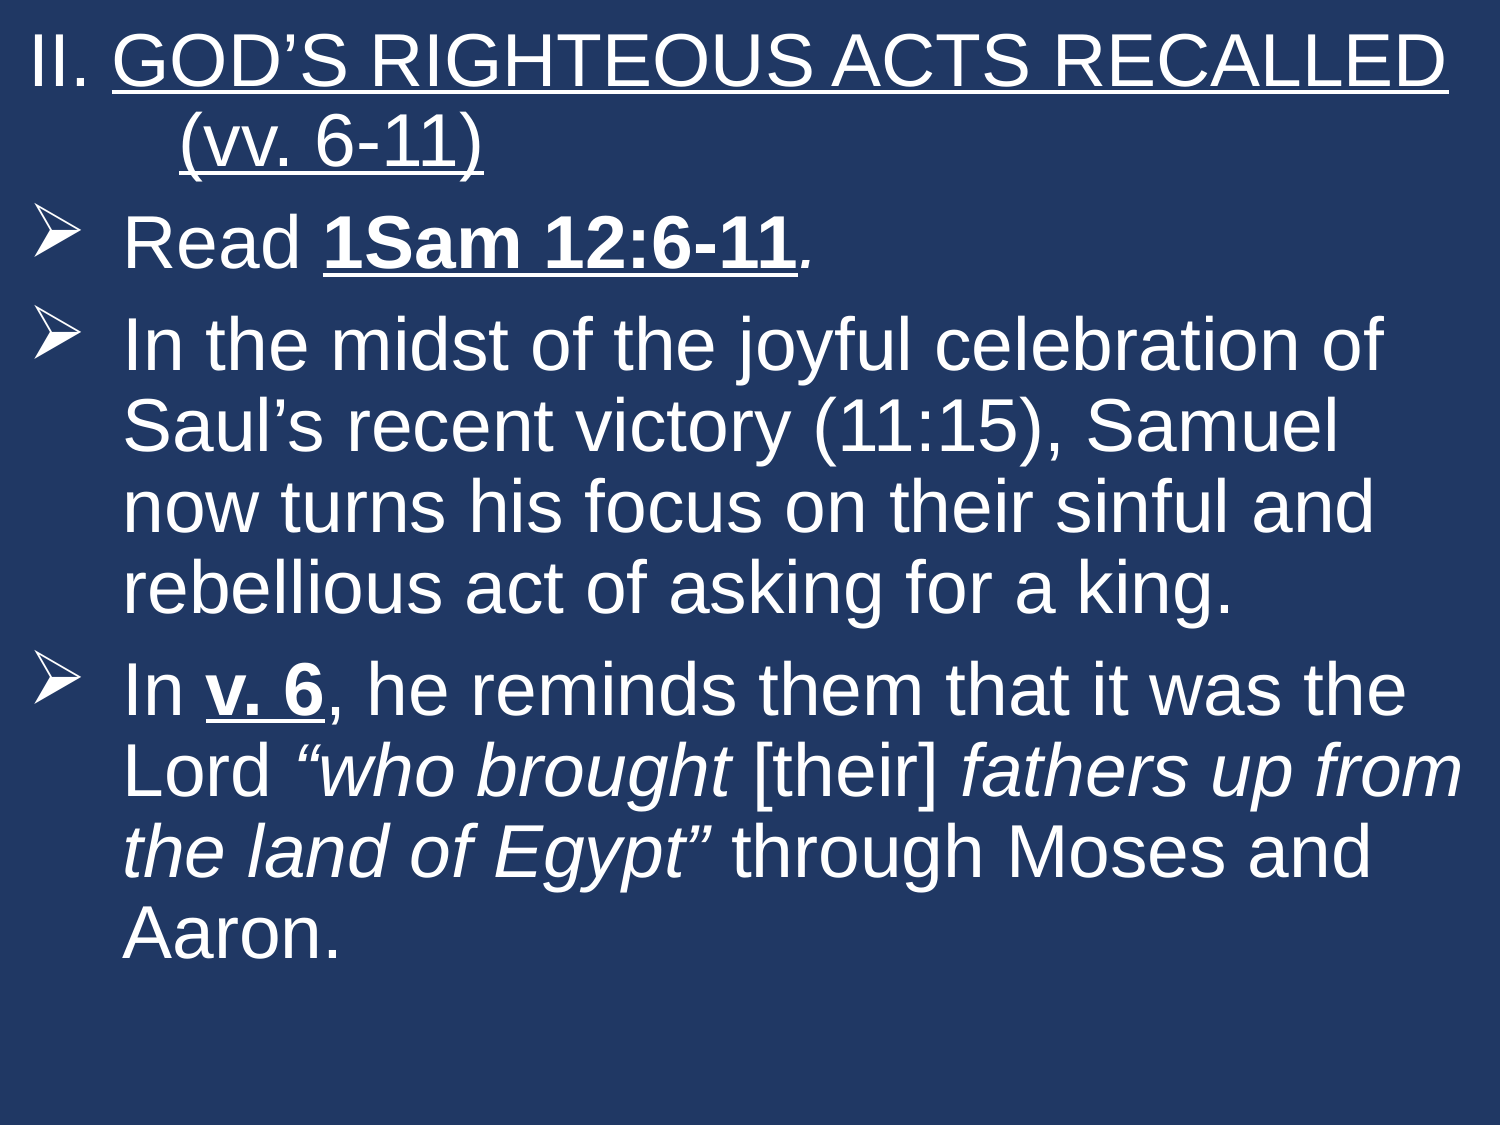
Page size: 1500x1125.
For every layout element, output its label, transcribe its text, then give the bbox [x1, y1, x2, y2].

subtitle II. GOD’S RIGHTEOUS ACTS RECALLED (vv. 6-11) Read 1Sam 12:6-11. In the midst of the joyful celebration of Saul’s recent victory (11:15), Samuel now turns his focus on their sinful and rebellious act of asking for a king. In v. 6, he reminds them that it was the Lord “who brought [their] fathers up from the land of Egypt” through Moses and Aaron. [13, 13, 1484, 1114]
